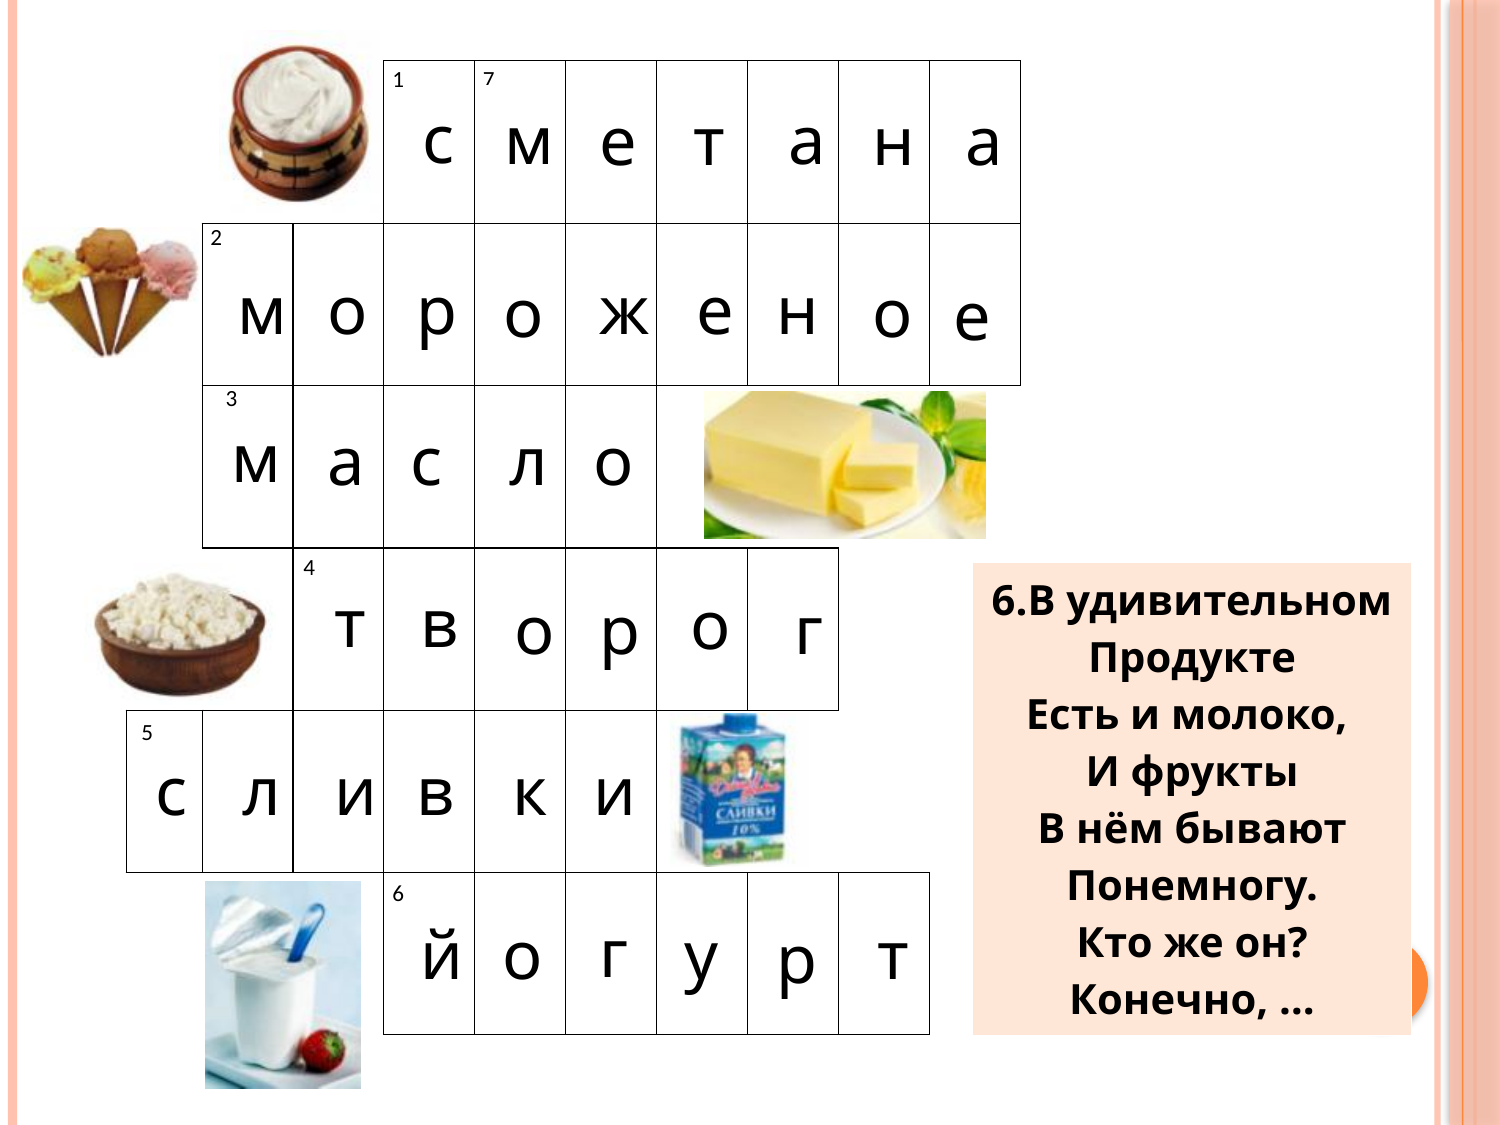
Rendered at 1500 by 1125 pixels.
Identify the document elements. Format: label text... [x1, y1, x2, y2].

picture [669, 712, 816, 868]
table_header 6.В удивительном Продукте Есть и молоко, И фрукты В нём бывают Понемногу. Кто же он? Конечно, … [1302, 563, 1411, 1035]
picture [704, 390, 986, 540]
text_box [109, 57, 1296, 1089]
picture [22, 226, 201, 359]
picture [204, 880, 361, 1089]
picture [219, 29, 380, 214]
picture [84, 562, 276, 706]
